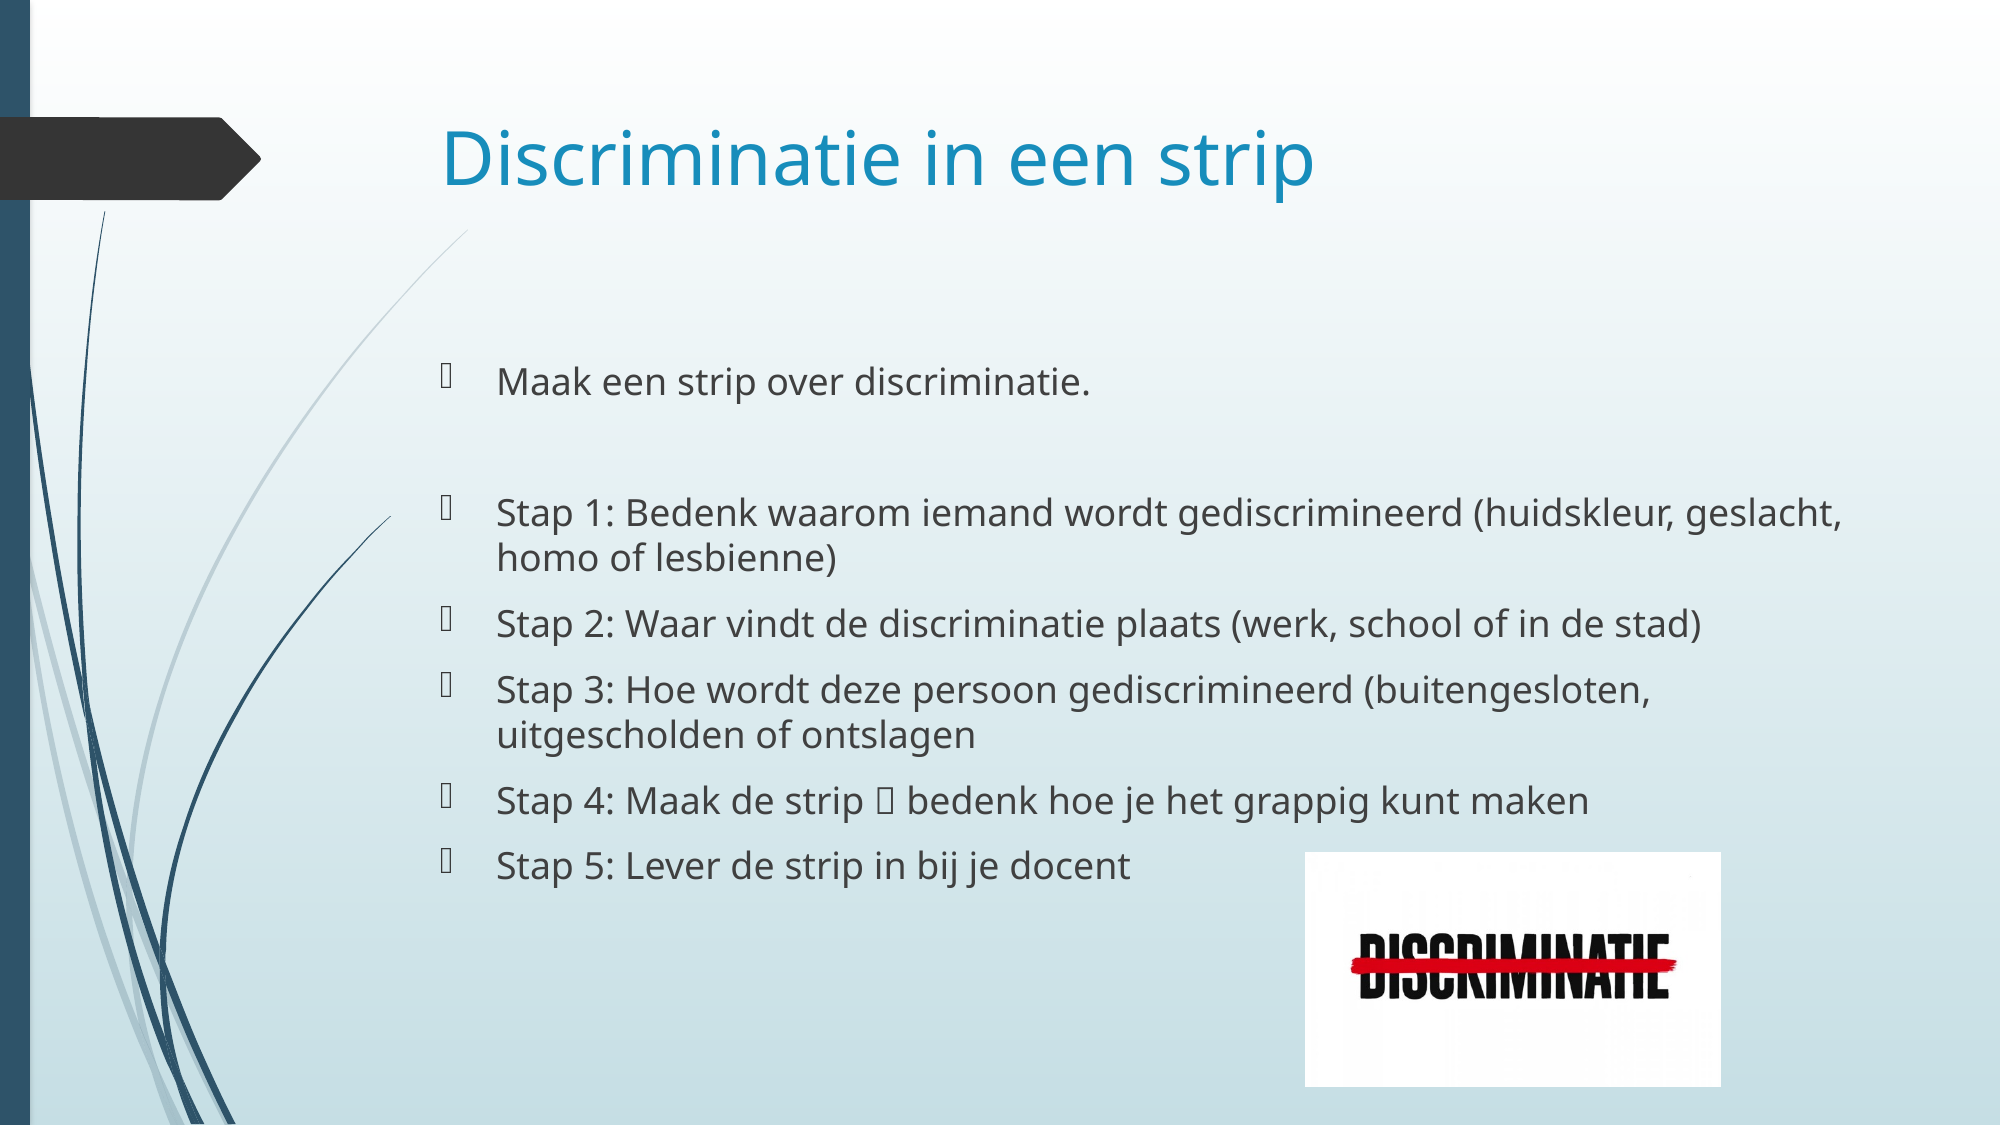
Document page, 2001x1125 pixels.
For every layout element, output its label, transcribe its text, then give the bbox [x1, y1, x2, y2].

list Maak een strip over discriminatie. Stap 1: Bedenk waarom iemand wordt gediscrimineerd (huidskleur, geslacht, homo of lesbienne) Stap 2: Waar vindt de discriminatie plaats (werk, school of in de stad) Stap 3: Hoe wordt deze persoon gediscrimineerd (buitengesloten, uitgescholden of ontslagen Stap 4: Maak de strip  bedenk hoe je het grappig kunt maken Stap 5: Lever de strip in bij je docent [424, 350, 1888, 970]
picture [1304, 852, 1722, 1087]
title Discriminatie in een strip [425, 102, 1888, 313]
